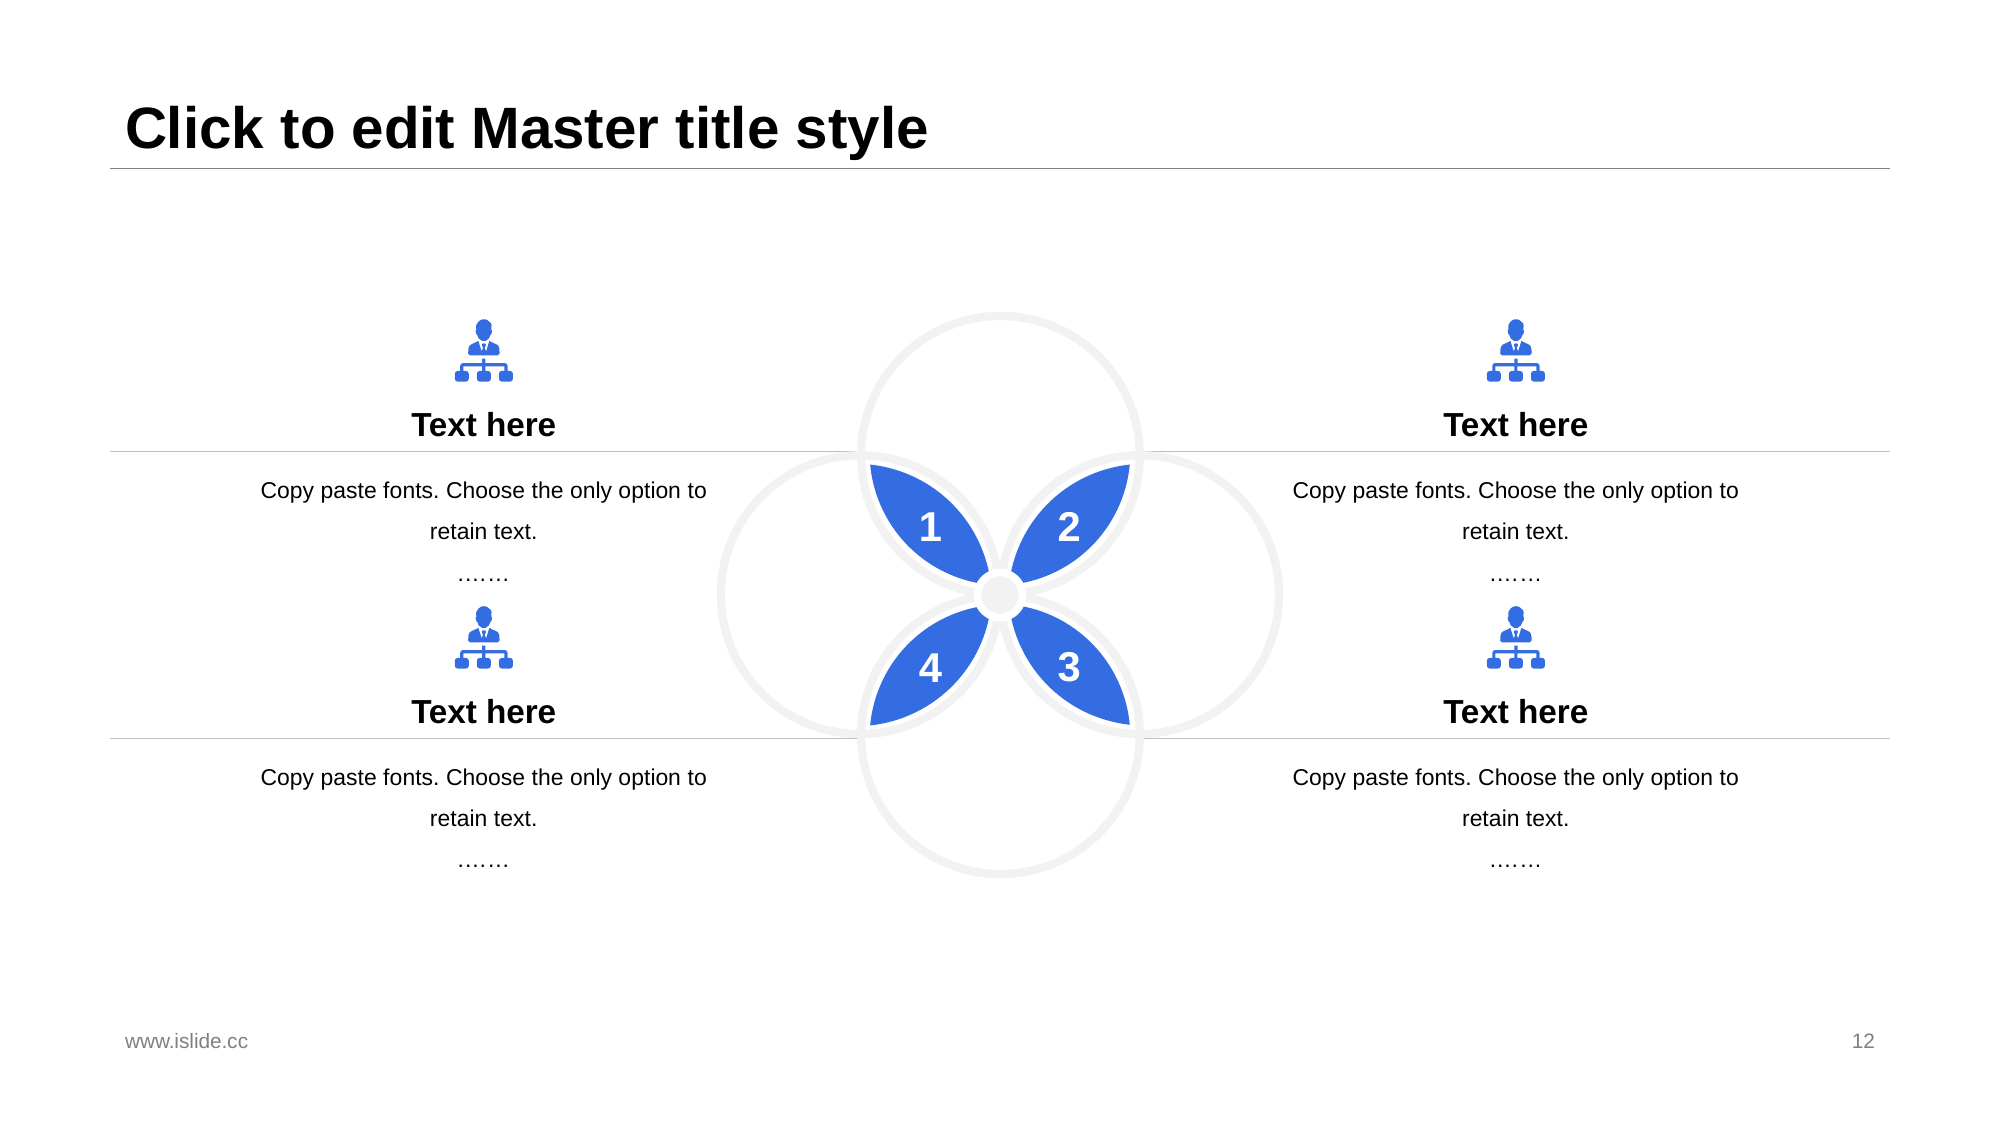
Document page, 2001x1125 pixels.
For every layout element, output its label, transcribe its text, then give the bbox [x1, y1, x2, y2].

title Click to edit Master title style [109, 0, 1890, 169]
footer www.islide.cc [109, 1023, 790, 1058]
slide_number 12 [1412, 1023, 1890, 1058]
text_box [110, 311, 1890, 882]
